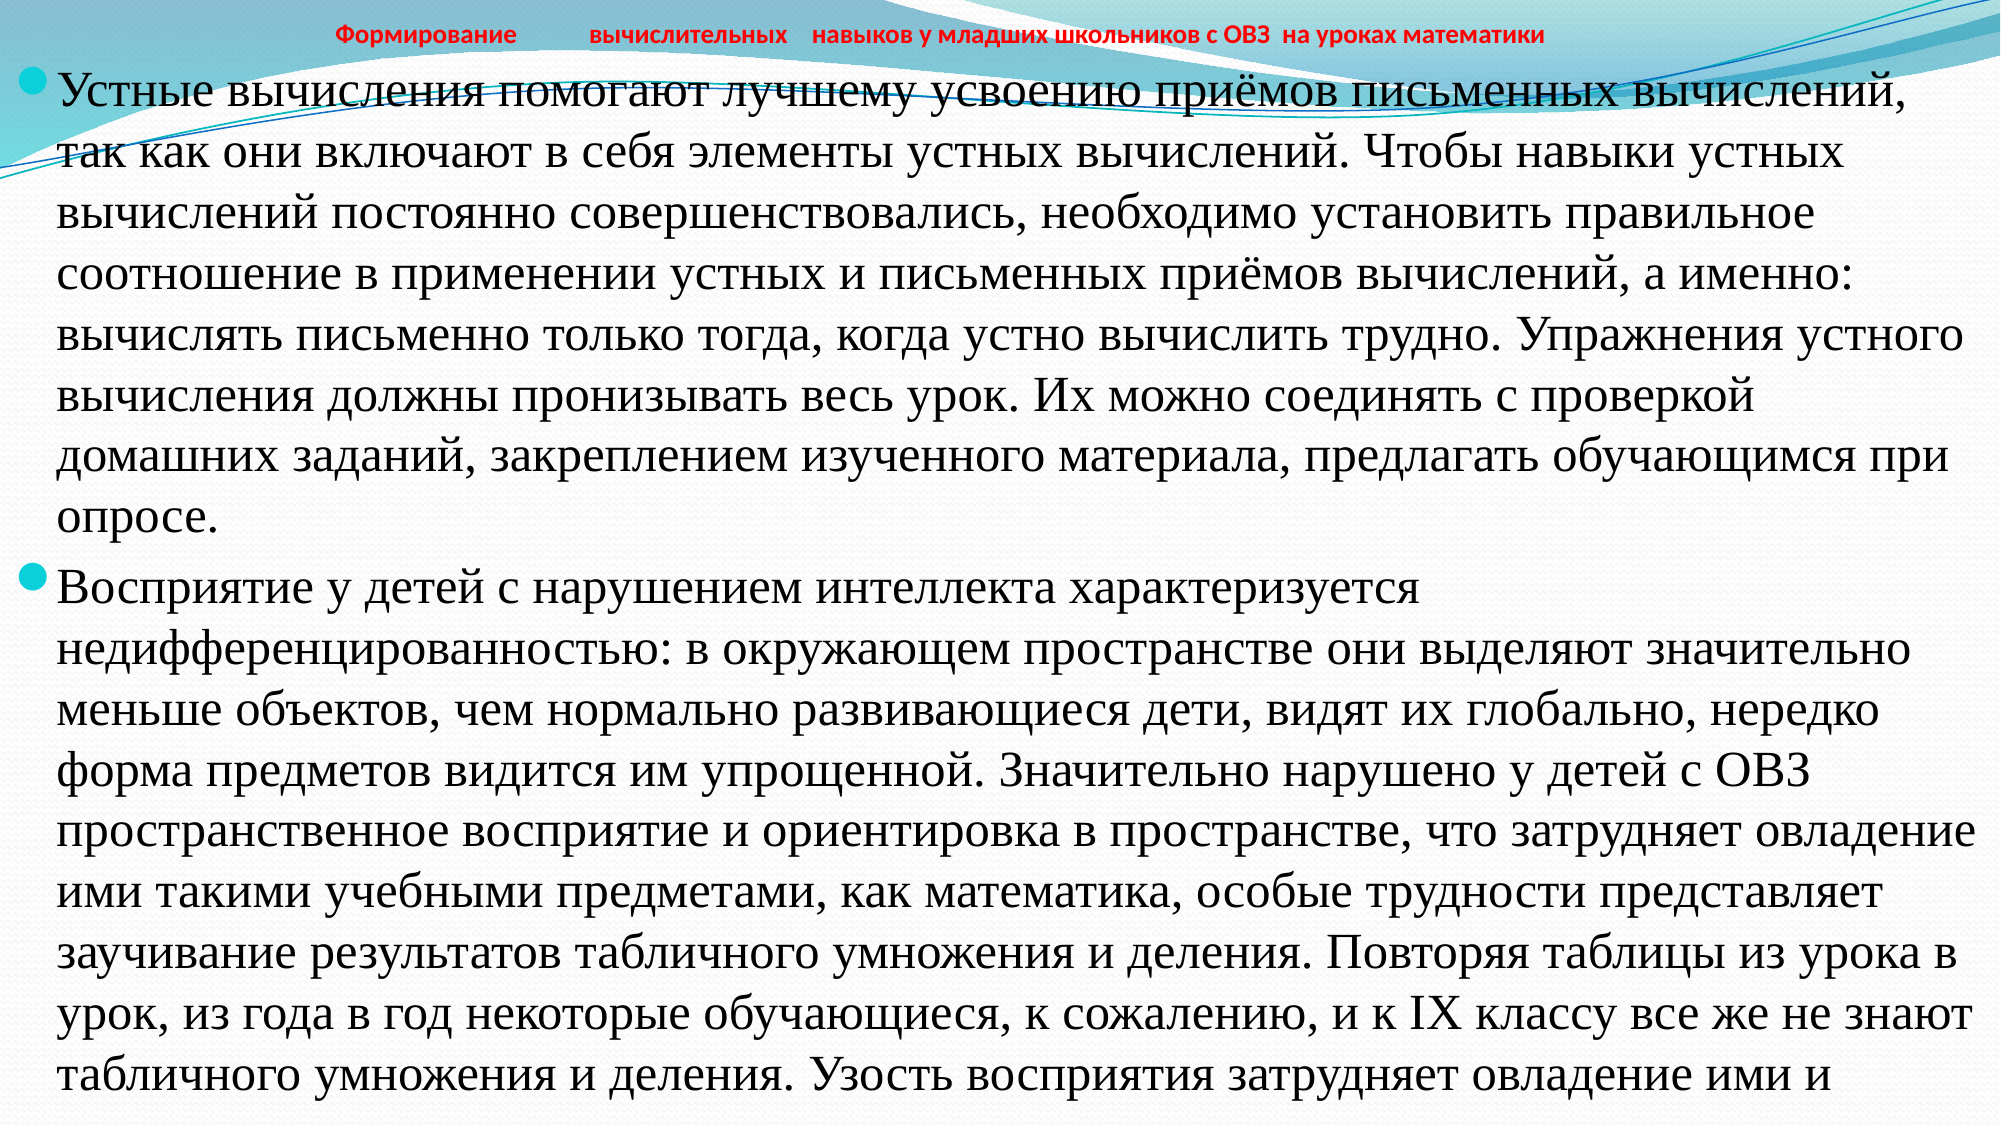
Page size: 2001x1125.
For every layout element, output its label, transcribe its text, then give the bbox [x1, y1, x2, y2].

title Формирование вычислительных навыков у младших школьников с ОВЗ на уроках математики [137, 0, 1863, 48]
list Устные вычисления помогают лучшему усвоению приёмов письменных вычислений, так как они включают в себя элементы устных вычислений. Чтобы навыки устных вычислений постоянно совершенствовались, необходимо установить правильное соотношение в применении устных и письменных приёмов вычислений, а именно: вычислять письменно только тогда, когда устно вычислить трудно. Упражнения устного вычисления должны пронизывать весь урок. Их можно соединять с проверкой домашних заданий, закреплением изученного материала, предлагать обучающимся при опросе. Восприятие у детей с нарушением интеллекта характеризуется недифференцированностью: в окружающем пространстве они выделяют значительно меньше объектов, чем нормально развивающиеся дети, видят их глобально, нередко форма предметов видится им упрощенной. Значительно нарушено у детей с ОВЗ пространственное восприятие и ориентировка в пространстве, что затрудняет овладение ими такими учебными предметами, как математика, особые трудности представляет заучивание результатов табличного умножения и деления. Повторяя таблицы из урока в урок, из года в год некоторые обучающиеся, к сожалению, и к IX классу все же не знают табличного умножения и деления. Узость восприятия затрудняет овладение ими и вычислениями с многозначными числами. [0, 48, 2000, 1125]
